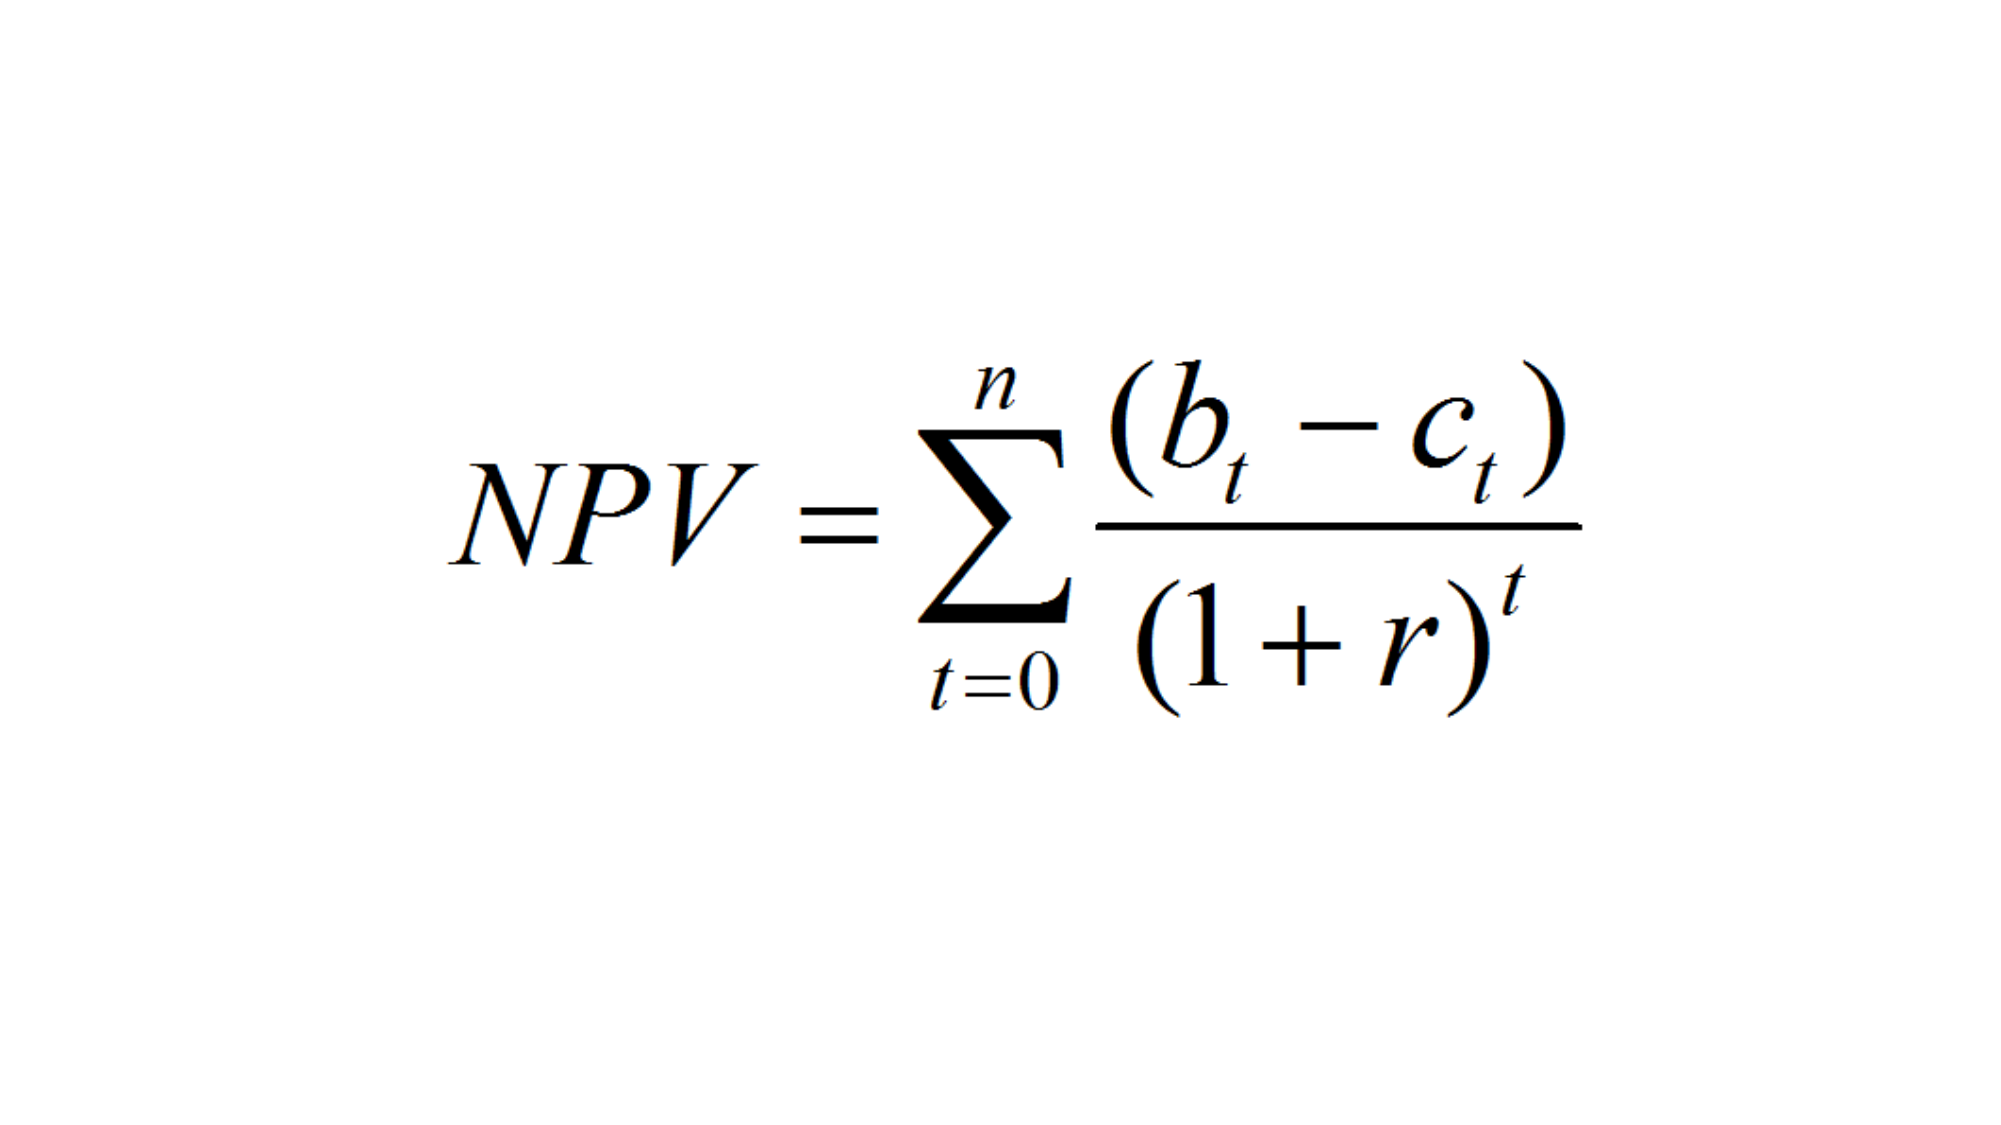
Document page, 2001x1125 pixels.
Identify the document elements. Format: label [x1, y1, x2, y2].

picture [432, 330, 1592, 752]
